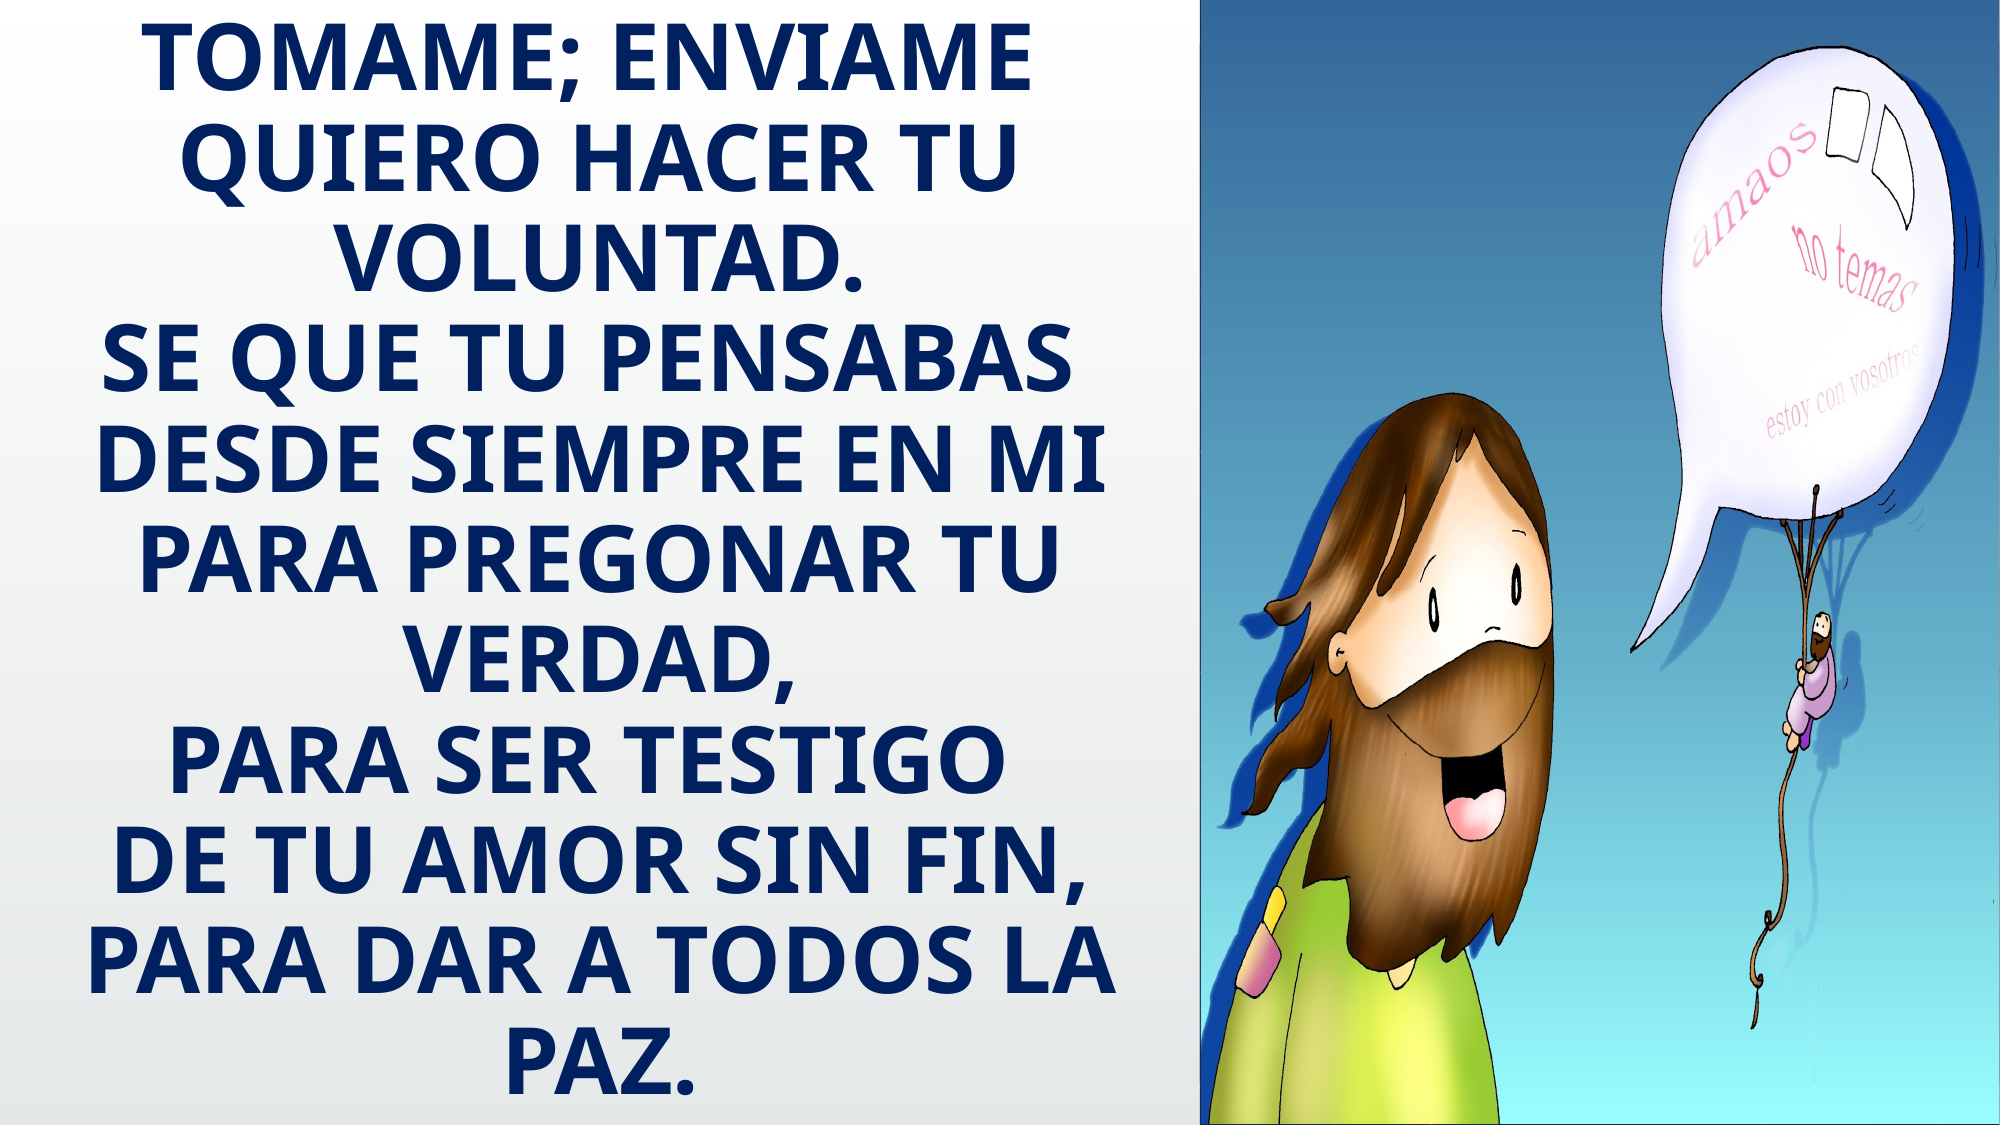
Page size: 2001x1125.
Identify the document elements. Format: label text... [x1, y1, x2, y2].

title TOMAME; ENVIAME QUIERO HACER TU VOLUNTAD. SE QUE TU PENSABAS DESDE SIEMPRE EN MI PARA PREGONAR TU VERDAD, PARA SER TESTIGO DE TU AMOR SIN FIN, PARA DAR A TODOS LA PAZ. [0, 0, 1201, 1125]
picture [1200, 0, 2000, 1124]
